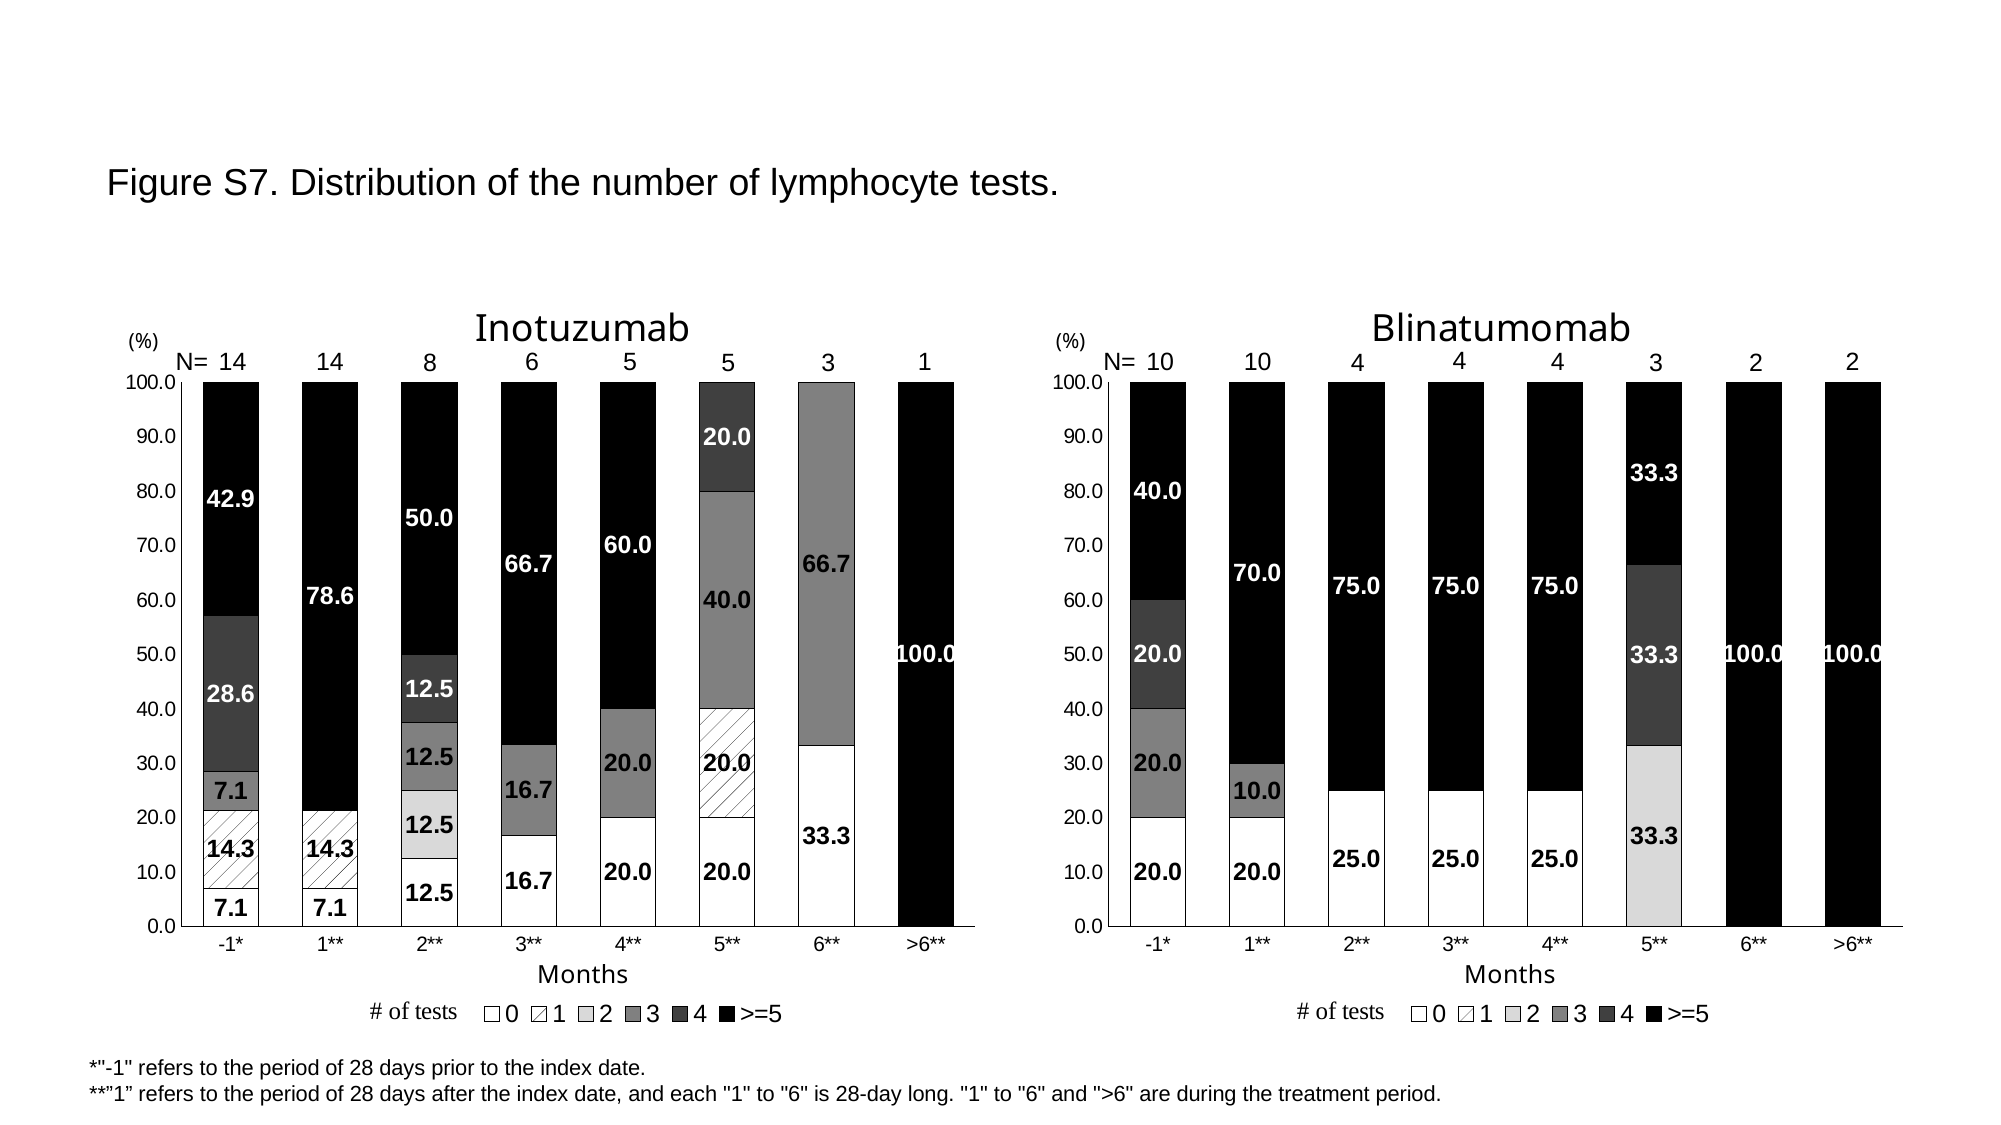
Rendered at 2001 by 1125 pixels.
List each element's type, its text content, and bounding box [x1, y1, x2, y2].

text_box *"-1" refers to the period of 28 days prior to the index date. **”1” refers to the period of 28 days after the index date, and each "1" to "6" is 28-day long. "1" to "6" and ">6" are during the treatment period. [74, 1045, 1905, 1114]
chart [95, 266, 999, 1037]
text_box Figure S7. Distribution of the number of lymphocyte tests. [91, 150, 1819, 211]
chart [1022, 266, 1926, 1037]
